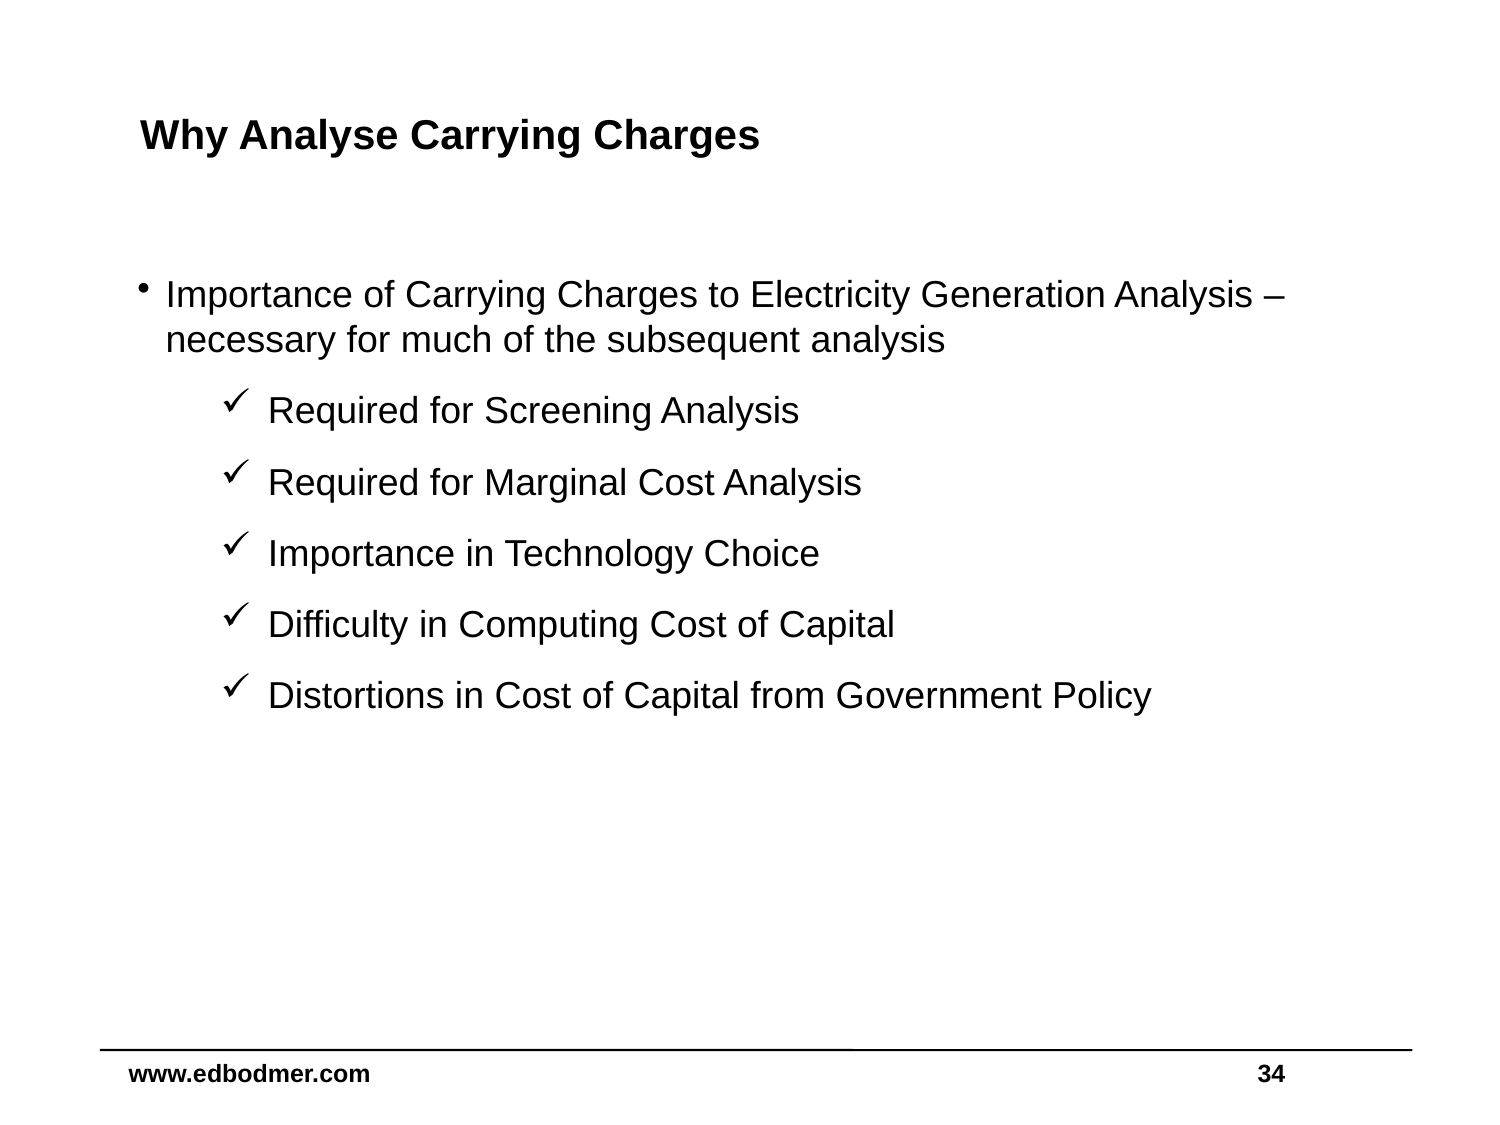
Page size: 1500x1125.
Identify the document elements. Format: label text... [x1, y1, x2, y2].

title Why Analyse Carrying Charges [124, 99, 1288, 226]
list Importance of Carrying Charges to Electricity Generation Analysis – necessary for much of the subsequent analysis Required for Screening Analysis Required for Marginal Cost Analysis Importance in Technology Choice Difficulty in Computing Cost of Capital Distortions in Cost of Capital from Government Policy [112, 262, 1401, 1026]
